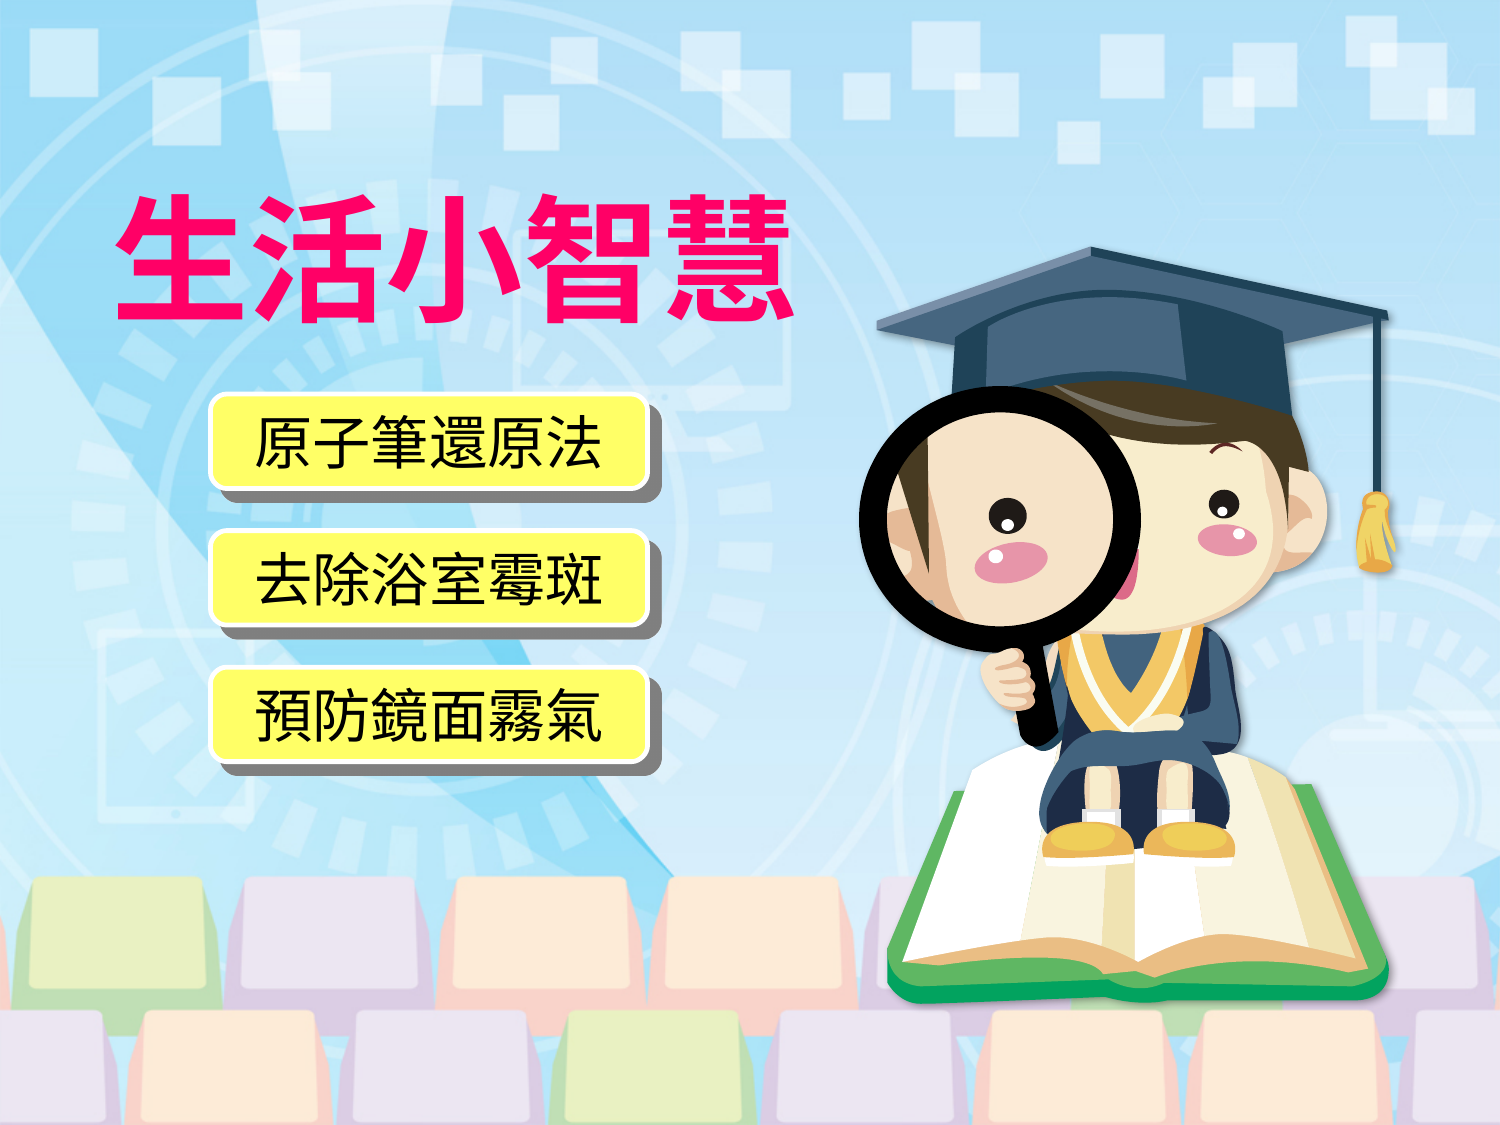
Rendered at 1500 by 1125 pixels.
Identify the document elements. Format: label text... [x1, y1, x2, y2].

text_box 去除浴室霉斑 [210, 530, 648, 626]
text_box 原子筆還原法 [210, 394, 648, 489]
text_box 生活小智慧 [96, 166, 869, 389]
text_box 預防鏡面霧氣 [210, 667, 648, 762]
picture [0, 0, 1500, 1125]
